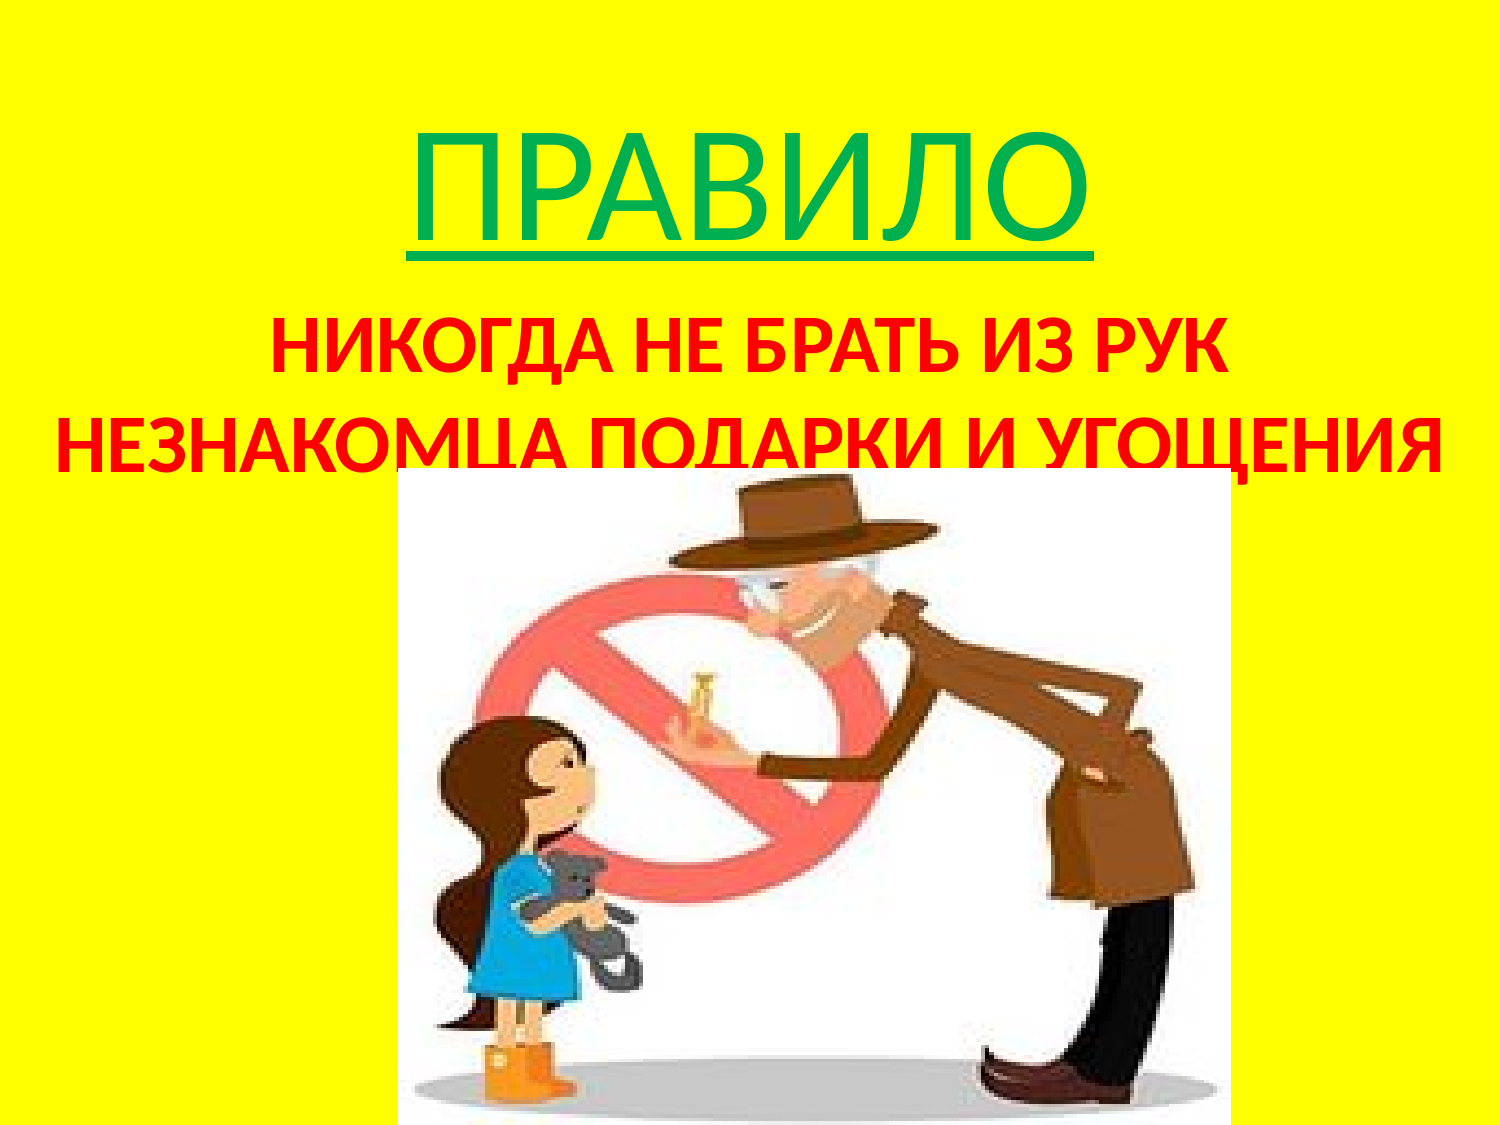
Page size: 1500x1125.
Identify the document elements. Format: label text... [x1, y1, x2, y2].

title никогда не брать из рук незнакомца подарки и угощения [0, 282, 1500, 1125]
picture [398, 468, 1231, 1125]
list ПРАВИЛО [0, 0, 1500, 282]
